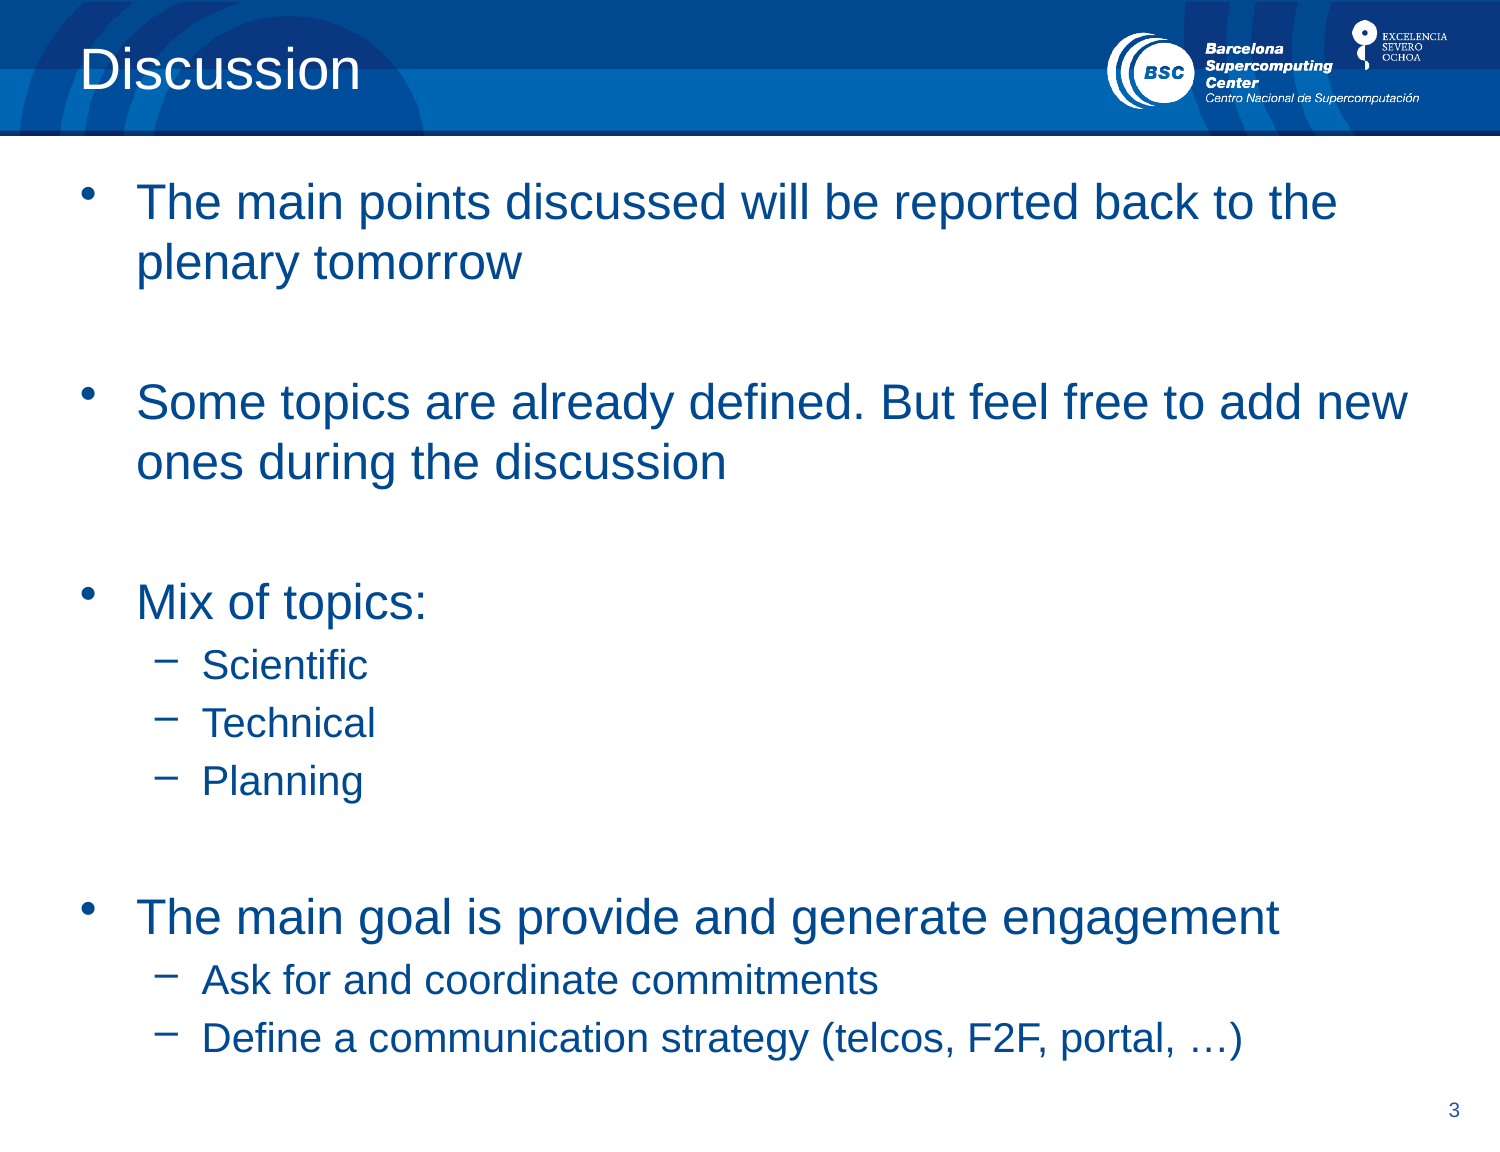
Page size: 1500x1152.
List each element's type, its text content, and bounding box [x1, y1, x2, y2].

picture [0, 0, 1500, 136]
title Discussion [65, 23, 1081, 138]
list The main points discussed will be reported back to the plenary tomorrow Some topics are already defined. But feel free to add new ones during the discussion Mix of topics: Scientific Technical Planning The main goal is provide and generate engagement Ask for and coordinate commitments Define a communication strategy (telcos, F2F, portal, …) [64, 161, 1432, 1068]
